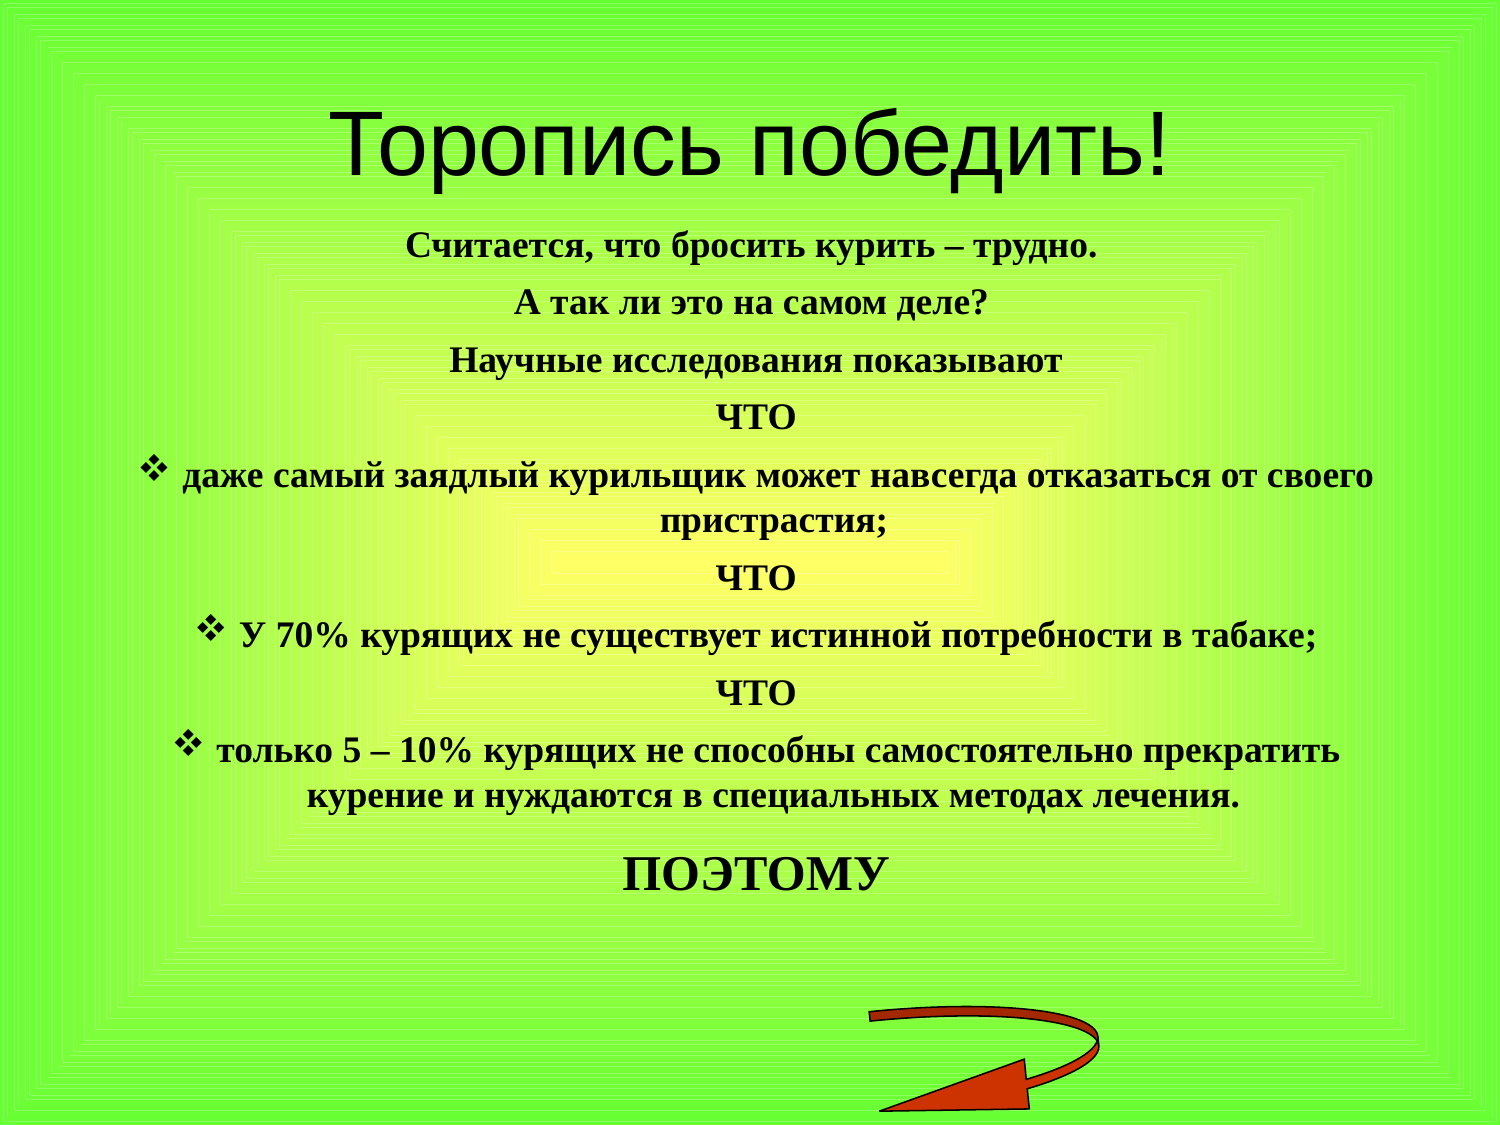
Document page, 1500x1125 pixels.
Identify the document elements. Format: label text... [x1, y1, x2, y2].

text_box Считается, что бросить курить – трудно. А так ли это на самом деле? Научные исследования показывают ЧТО даже самый заядлый курильщик может навсегда отказаться от своего пристрастия; ЧТО У 70% курящих не существует истинной потребности в табаке; ЧТО только 5 – 10% курящих не способны самостоятельно прекратить курение и нуждаются в специальных методах лечения. ПОЭТОМУ [87, 212, 1425, 908]
text_box [869, 1006, 1099, 1112]
title Торопись победить! [75, 45, 1425, 233]
